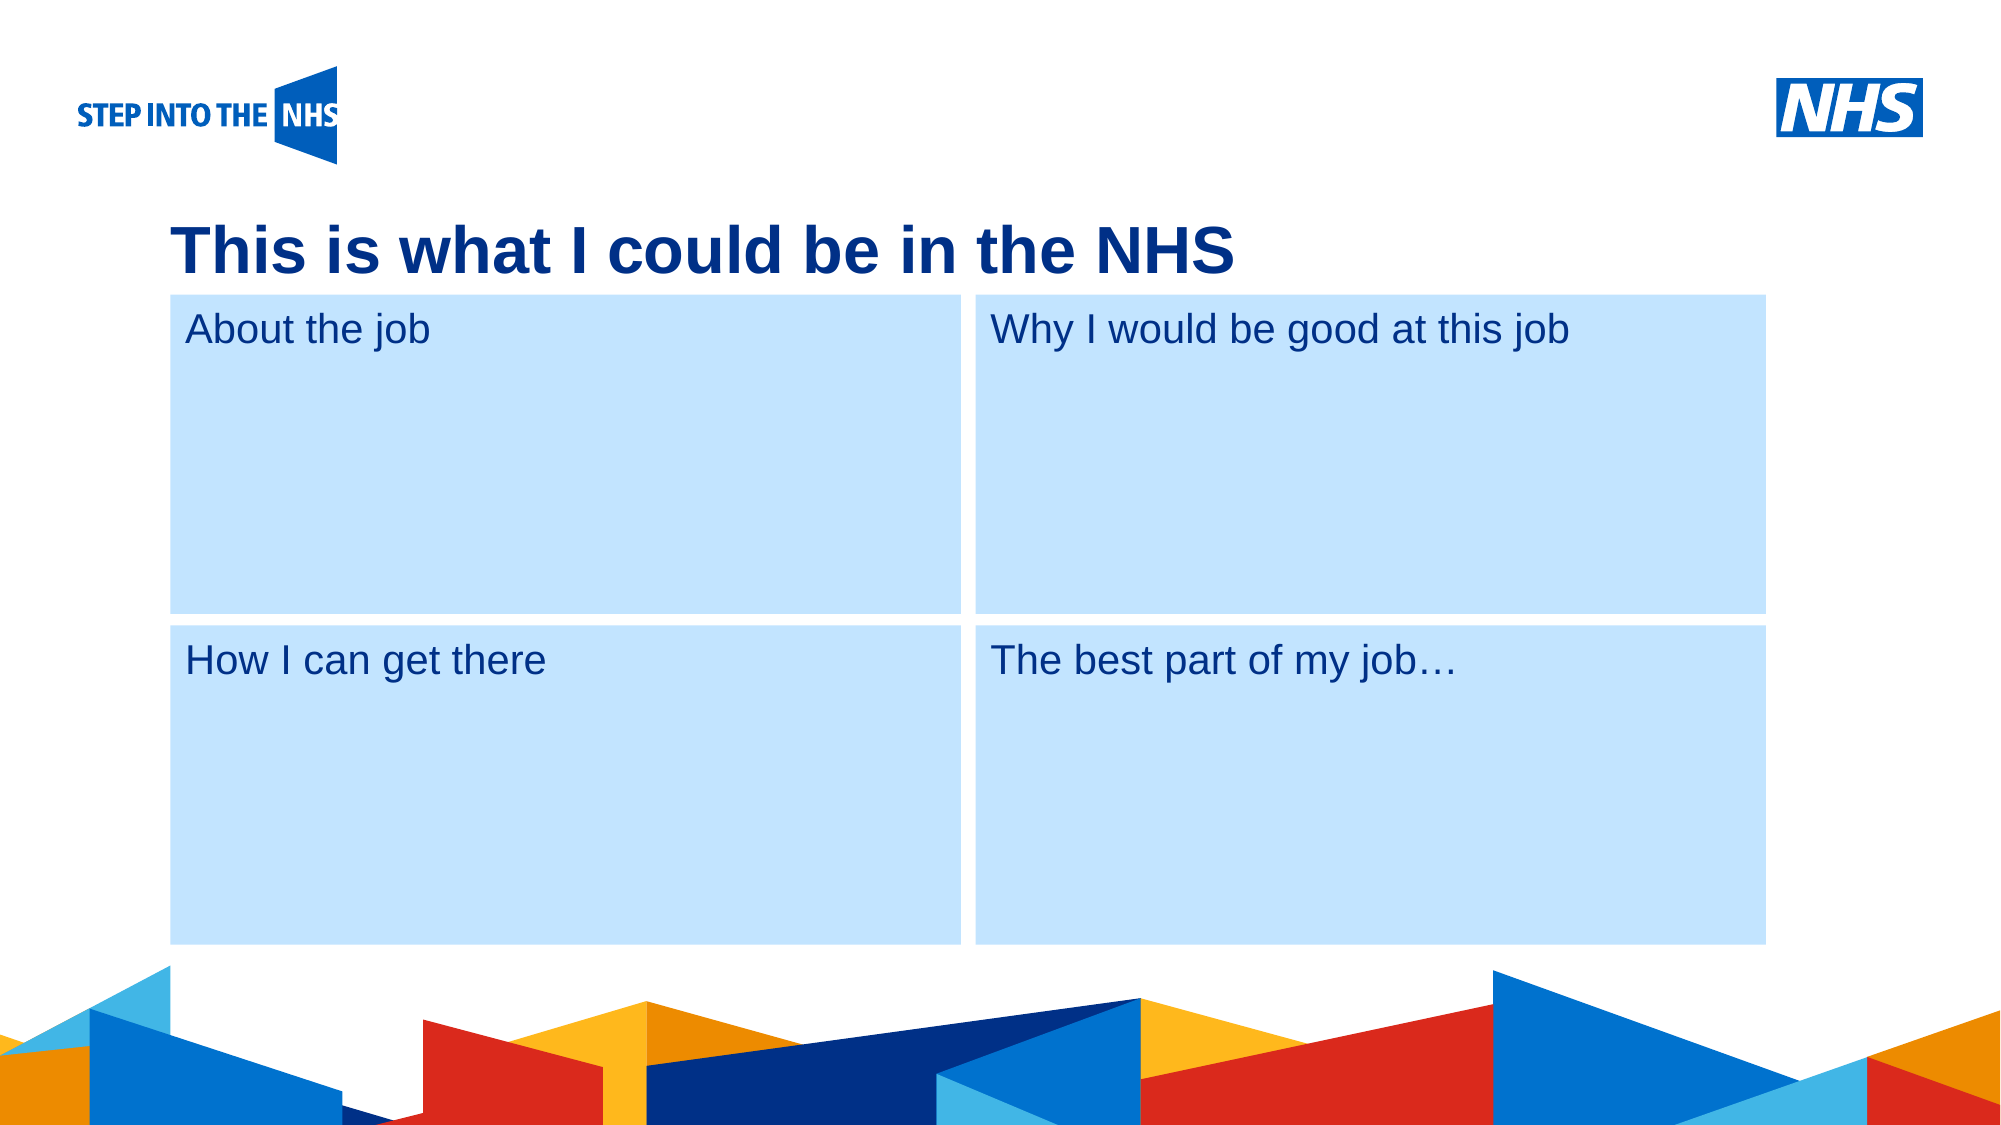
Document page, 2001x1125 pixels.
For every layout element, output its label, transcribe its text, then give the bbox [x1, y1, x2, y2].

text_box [170, 294, 1767, 945]
title This is what I could be in the NHS [170, 216, 1812, 307]
